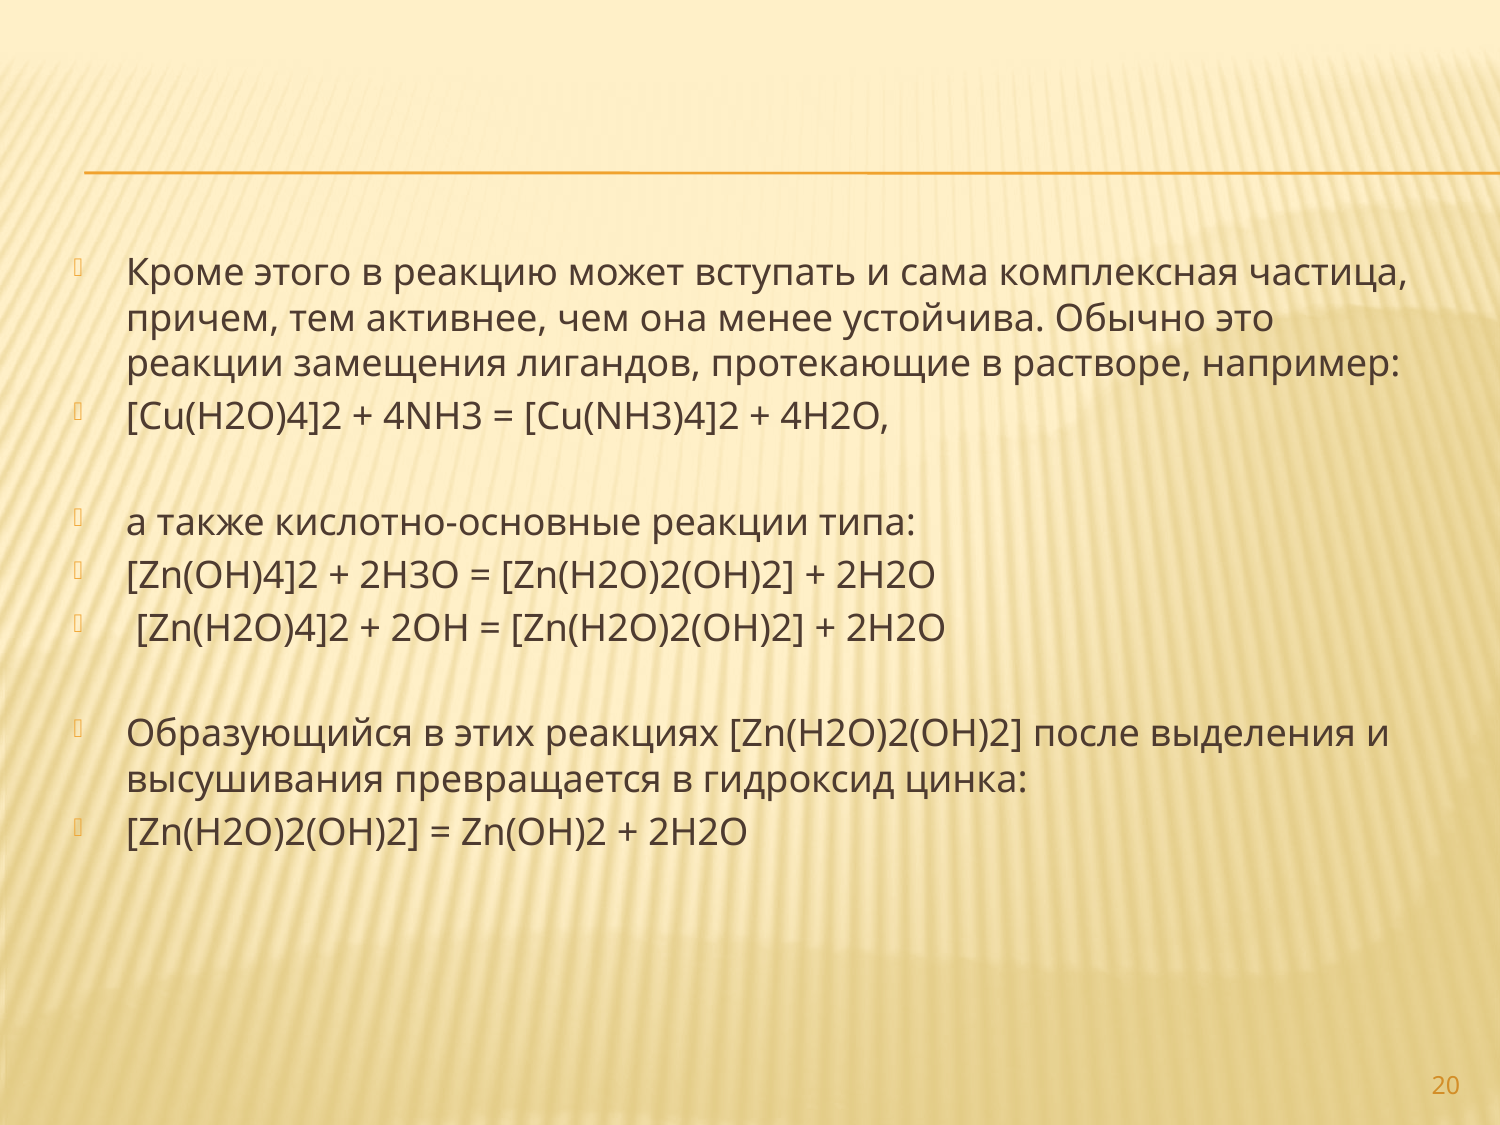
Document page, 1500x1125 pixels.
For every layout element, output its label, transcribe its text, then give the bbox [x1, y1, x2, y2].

list Кроме этого в реакцию может вступать и сама комплексная частица, причем, тем активнее, чем она менее устойчива. Обычно это реакции замещения лигандов, протекающие в растворе, например: [Cu(H2O)4]2 + 4NH3 = [Cu(NH3)4]2 + 4H2O, а также кислотно-основные реакции типа: [Zn(OH)4]2 + 2H3O = [Zn(H2O)2(OH)2] + 2H2O [Zn(H2O)4]2 + 2OH = [Zn(H2O)2(OH)2] + 2H2O Образующийся в этих реакциях [Zn(H2O)2(OH)2] после выделения и высушивания превращается в гидроксид цинка: [Zn(H2O)2(OH)2] = Zn(OH)2 + 2H2O [58, 187, 1451, 880]
slide_number 20 [1350, 1062, 1475, 1103]
